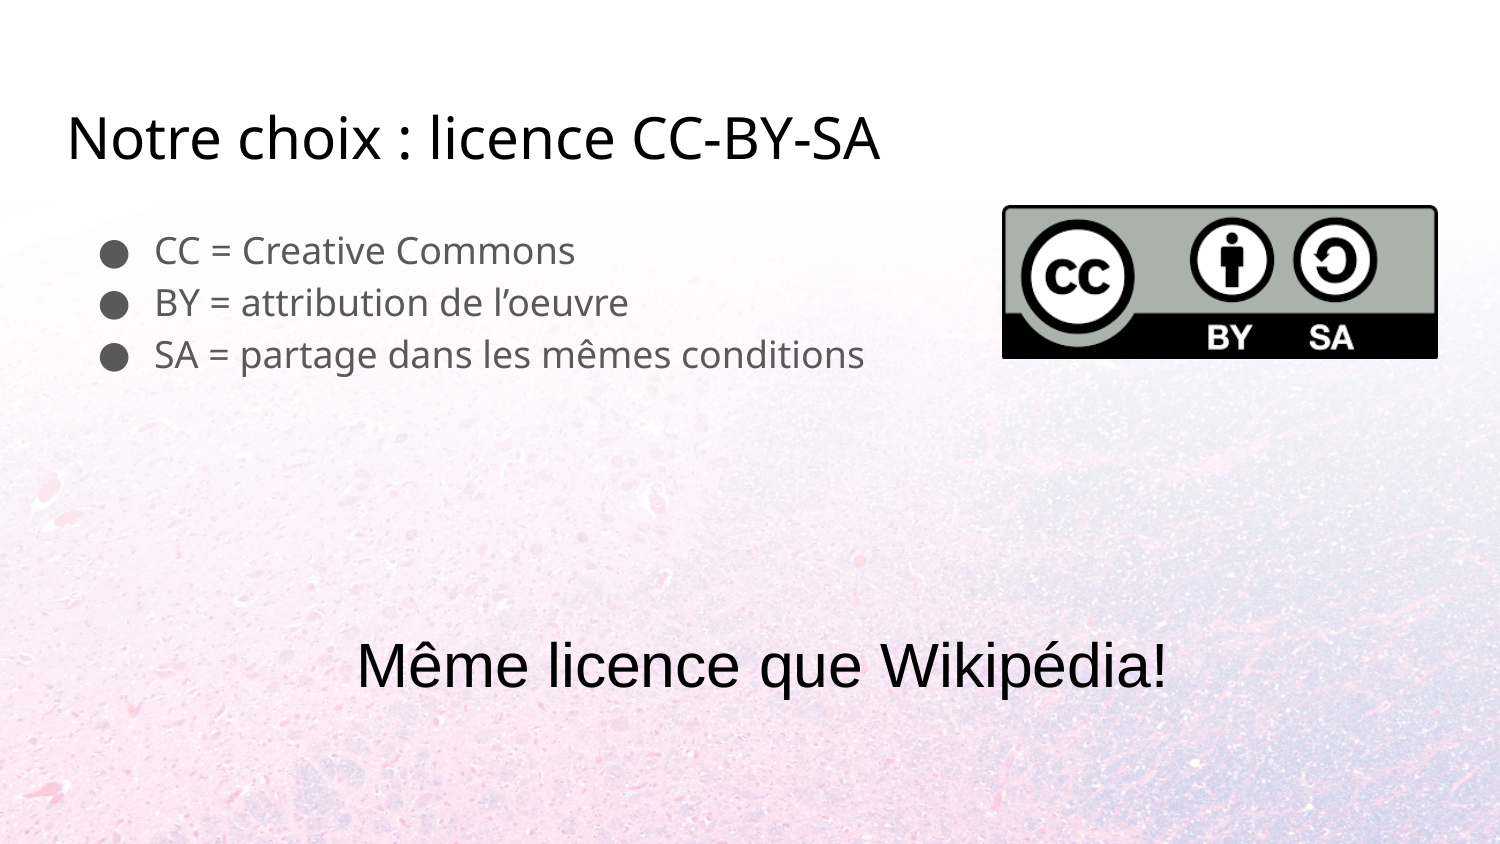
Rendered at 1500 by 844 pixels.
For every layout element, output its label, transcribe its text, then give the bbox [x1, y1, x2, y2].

list CC = Creative Commons BY = attribution de l’oeuvre SA = partage dans les mêmes conditions [64, 205, 1462, 766]
title Notre choix : licence CC-BY-SA [51, 86, 1449, 181]
text_box Même licence que Wikipédia! [277, 609, 1249, 694]
picture [0, 0, 1500, 844]
